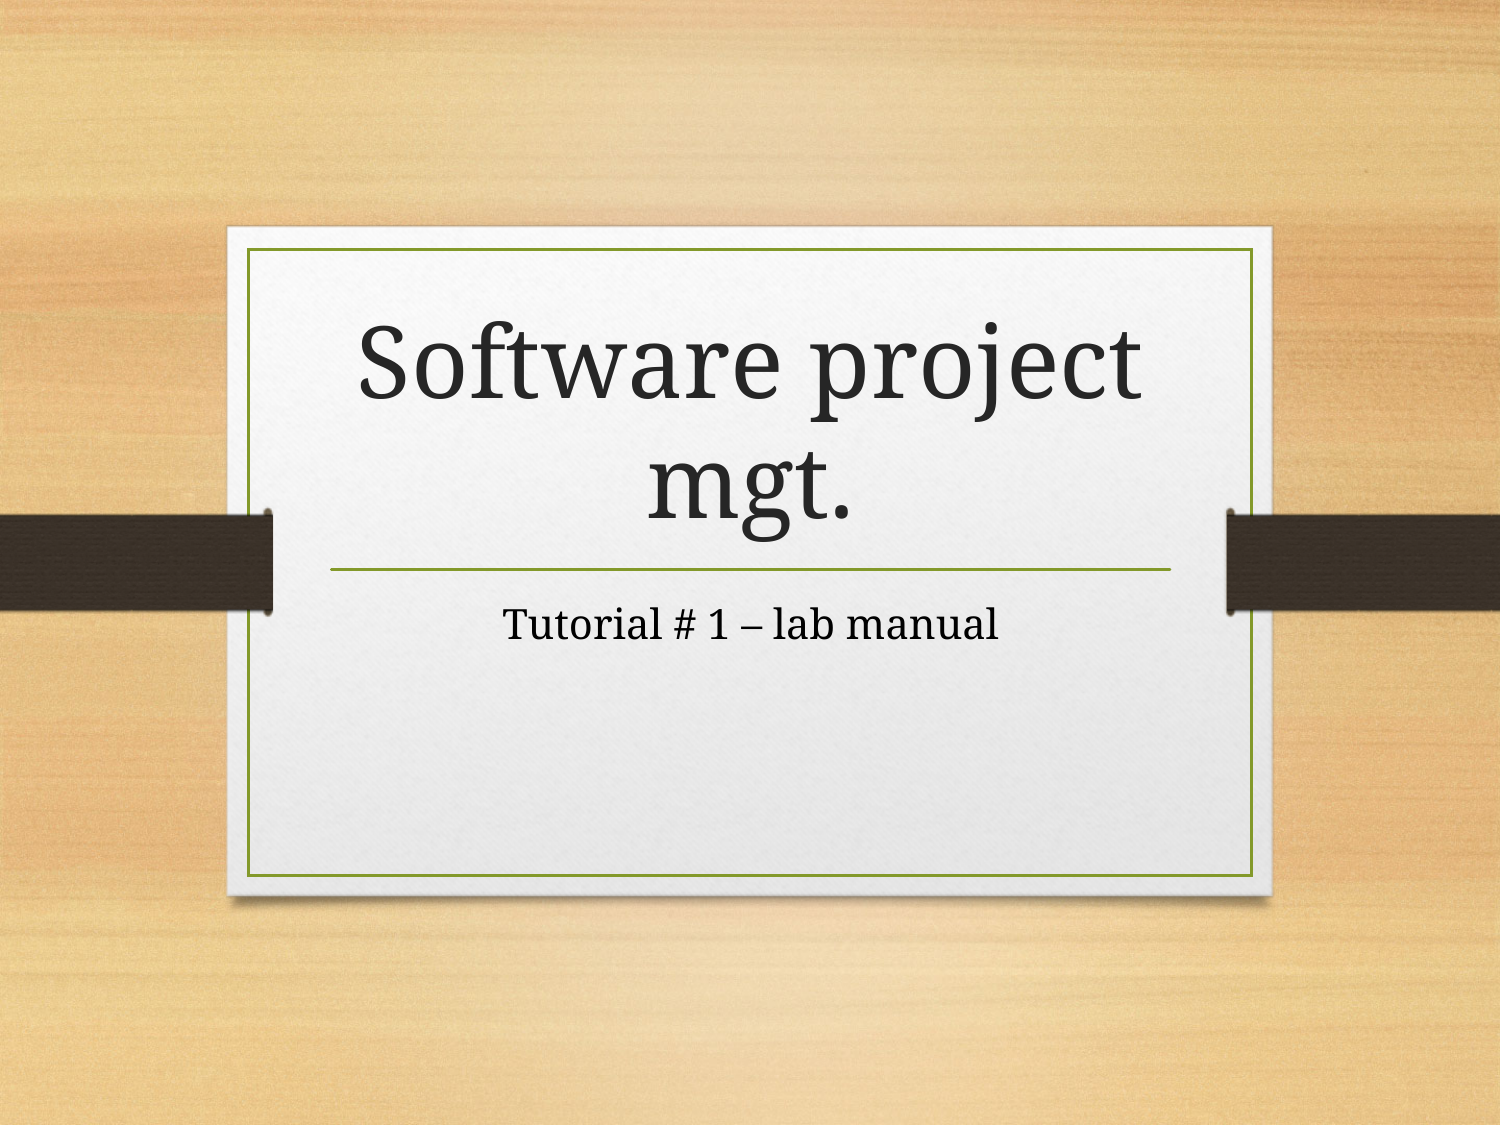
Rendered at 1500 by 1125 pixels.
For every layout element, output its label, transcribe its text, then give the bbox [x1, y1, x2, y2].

picture [0, 0, 1500, 1125]
subtitle Tutorial # 1 – lab manual [315, 590, 1187, 817]
title Software project mgt. [315, 297, 1187, 546]
